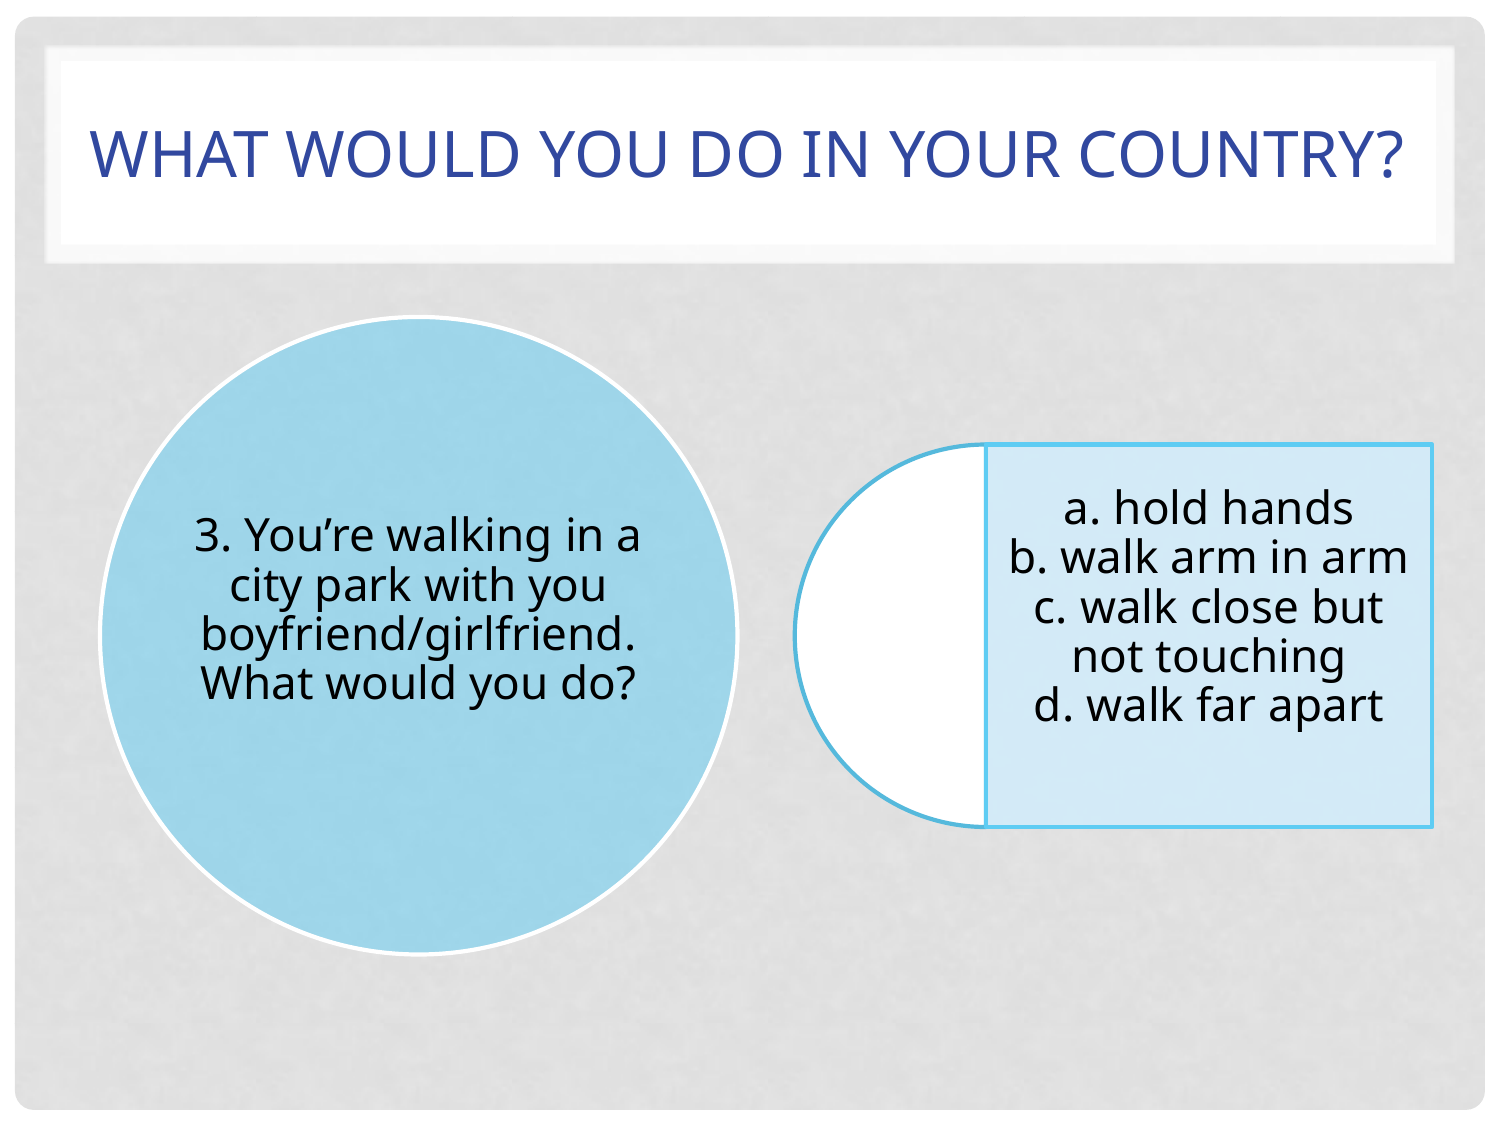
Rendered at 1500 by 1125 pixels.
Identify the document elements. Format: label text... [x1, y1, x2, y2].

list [99, 260, 738, 1011]
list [794, 260, 1433, 1011]
title What Would You Do in Your Country? [69, 66, 1425, 238]
